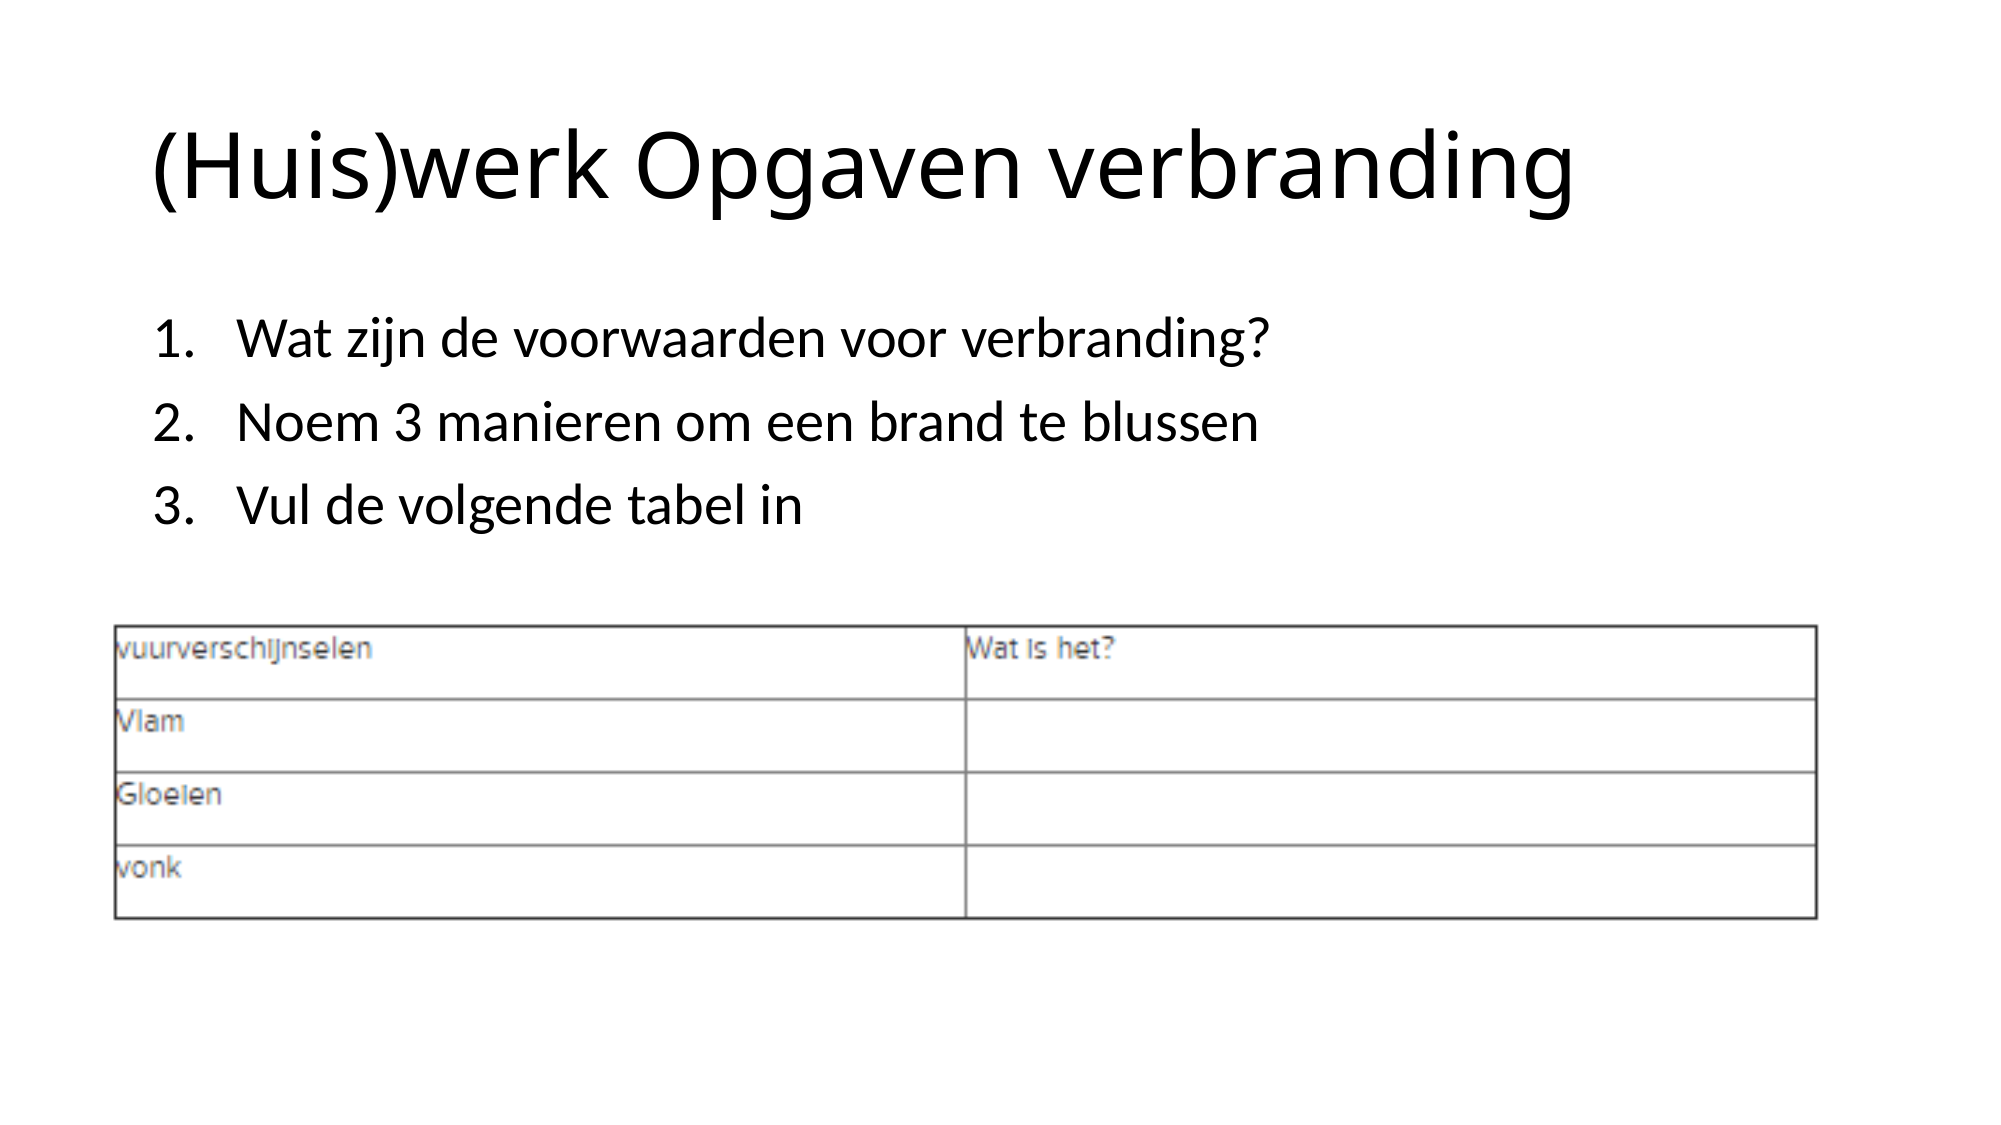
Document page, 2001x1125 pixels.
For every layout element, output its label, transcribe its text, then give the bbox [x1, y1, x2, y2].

title (Huis)werk Opgaven verbranding [137, 59, 1863, 278]
picture [98, 578, 1844, 960]
list Wat zijn de voorwaarden voor verbranding? Noem 3 manieren om een brand te blussen Vul de volgende tabel in [137, 299, 1863, 1014]
